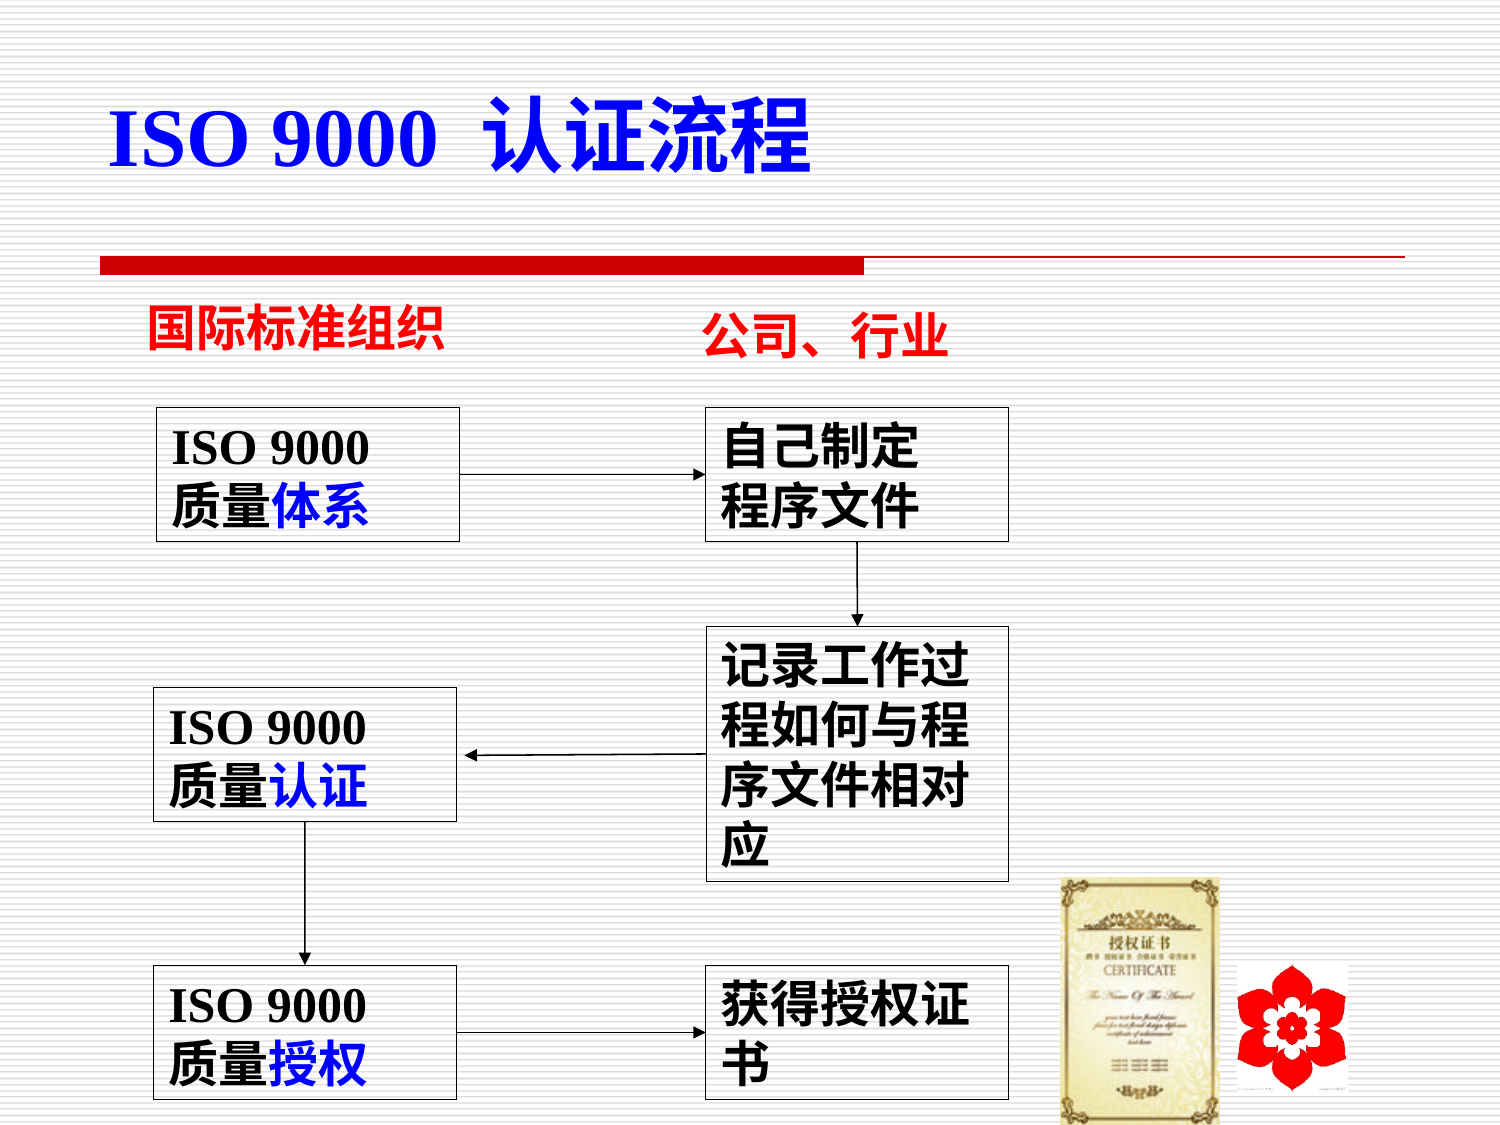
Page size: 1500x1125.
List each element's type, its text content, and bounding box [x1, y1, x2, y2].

picture [0, 0, 1500, 1125]
text_box 自己制定 程序文件 [705, 407, 1009, 542]
text_box ISO 9000 认证流程 [92, 75, 1443, 219]
text_box ISO 9000 质量认证 [153, 687, 457, 822]
text_box ISO 9000 质量授权 [153, 965, 457, 1100]
text_box 公司、行业 [685, 296, 965, 372]
text_box 记录工作过程如何与程序文件相对应 [706, 626, 1009, 882]
text_box 国际标准组织 [132, 289, 462, 364]
text_box ISO 9000 质量体系 [156, 407, 460, 542]
text_box 获得授权证书 [705, 965, 1009, 1100]
